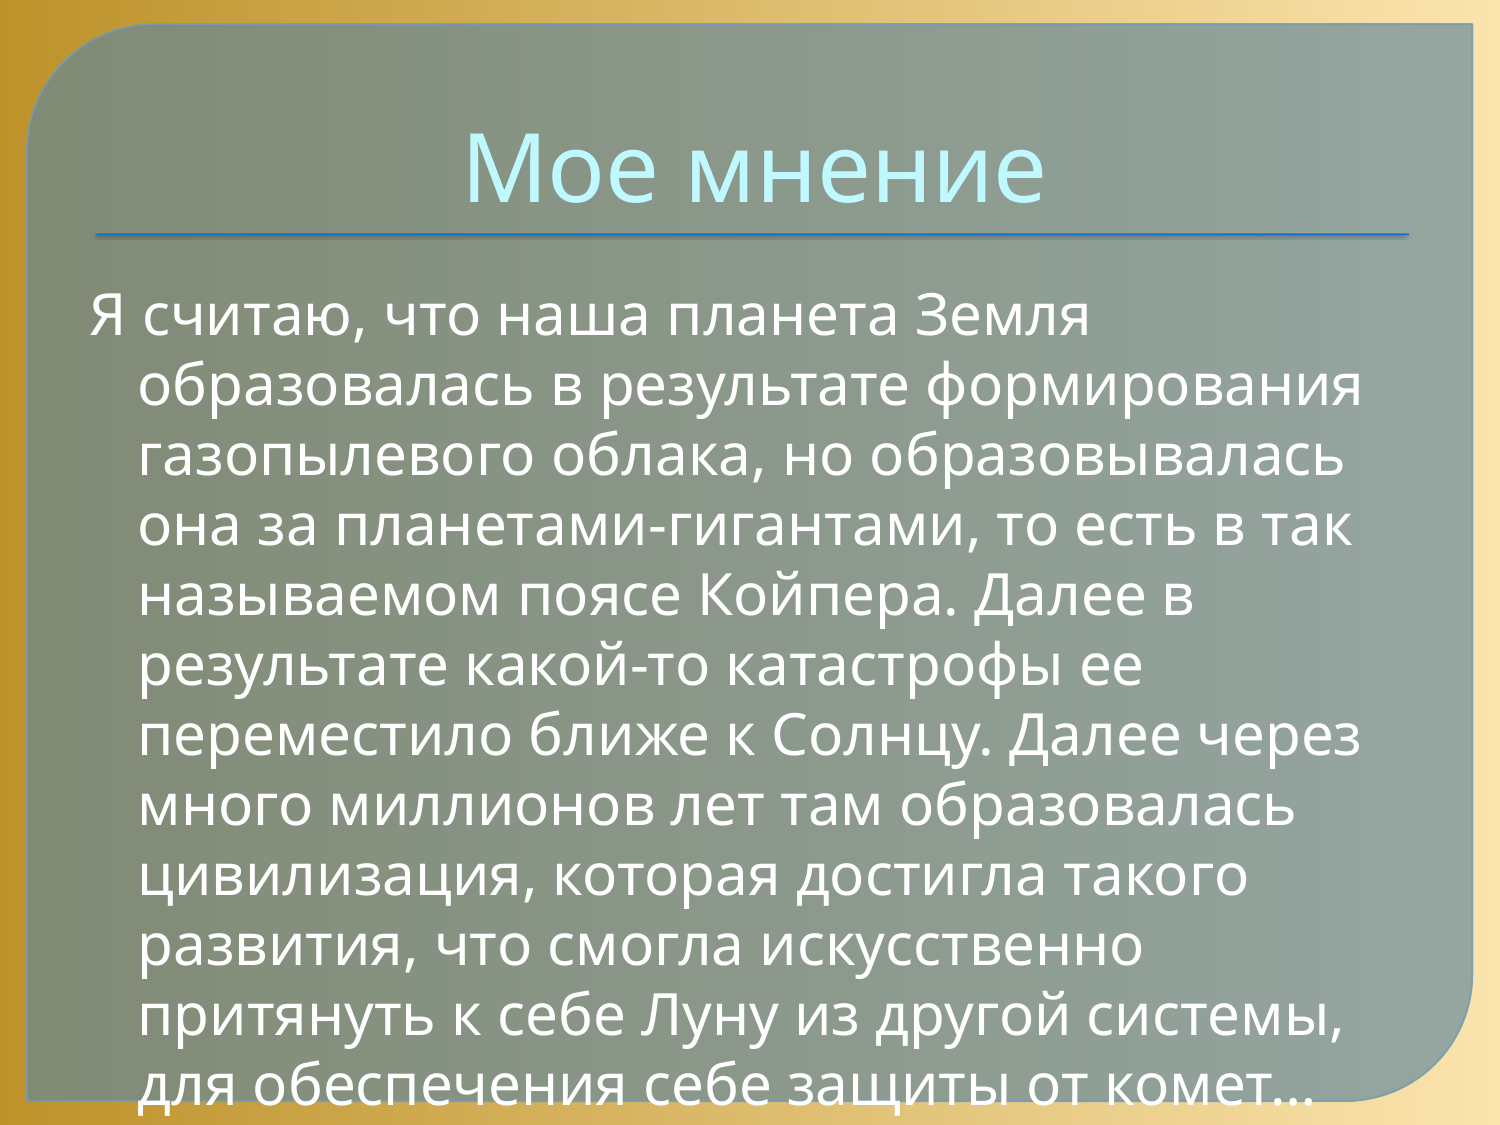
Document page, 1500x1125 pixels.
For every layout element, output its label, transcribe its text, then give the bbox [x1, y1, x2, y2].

title Мое мнение [75, 41, 1425, 230]
list Я считаю, что наша планета Земля образовалась в результате формирования газопылевого облака, но образовывалась она за планетами-гигантами, то есть в так называемом поясе Койпера. Далее в результате какой-то катастрофы ее переместило ближе к Солнцу. Далее через много миллионов лет там образовалась цивилизация, которая достигла такого развития, что смогла искусственно притянуть к себе Луну из другой системы, для обеспечения себе защиты от комет… [75, 270, 1425, 1013]
